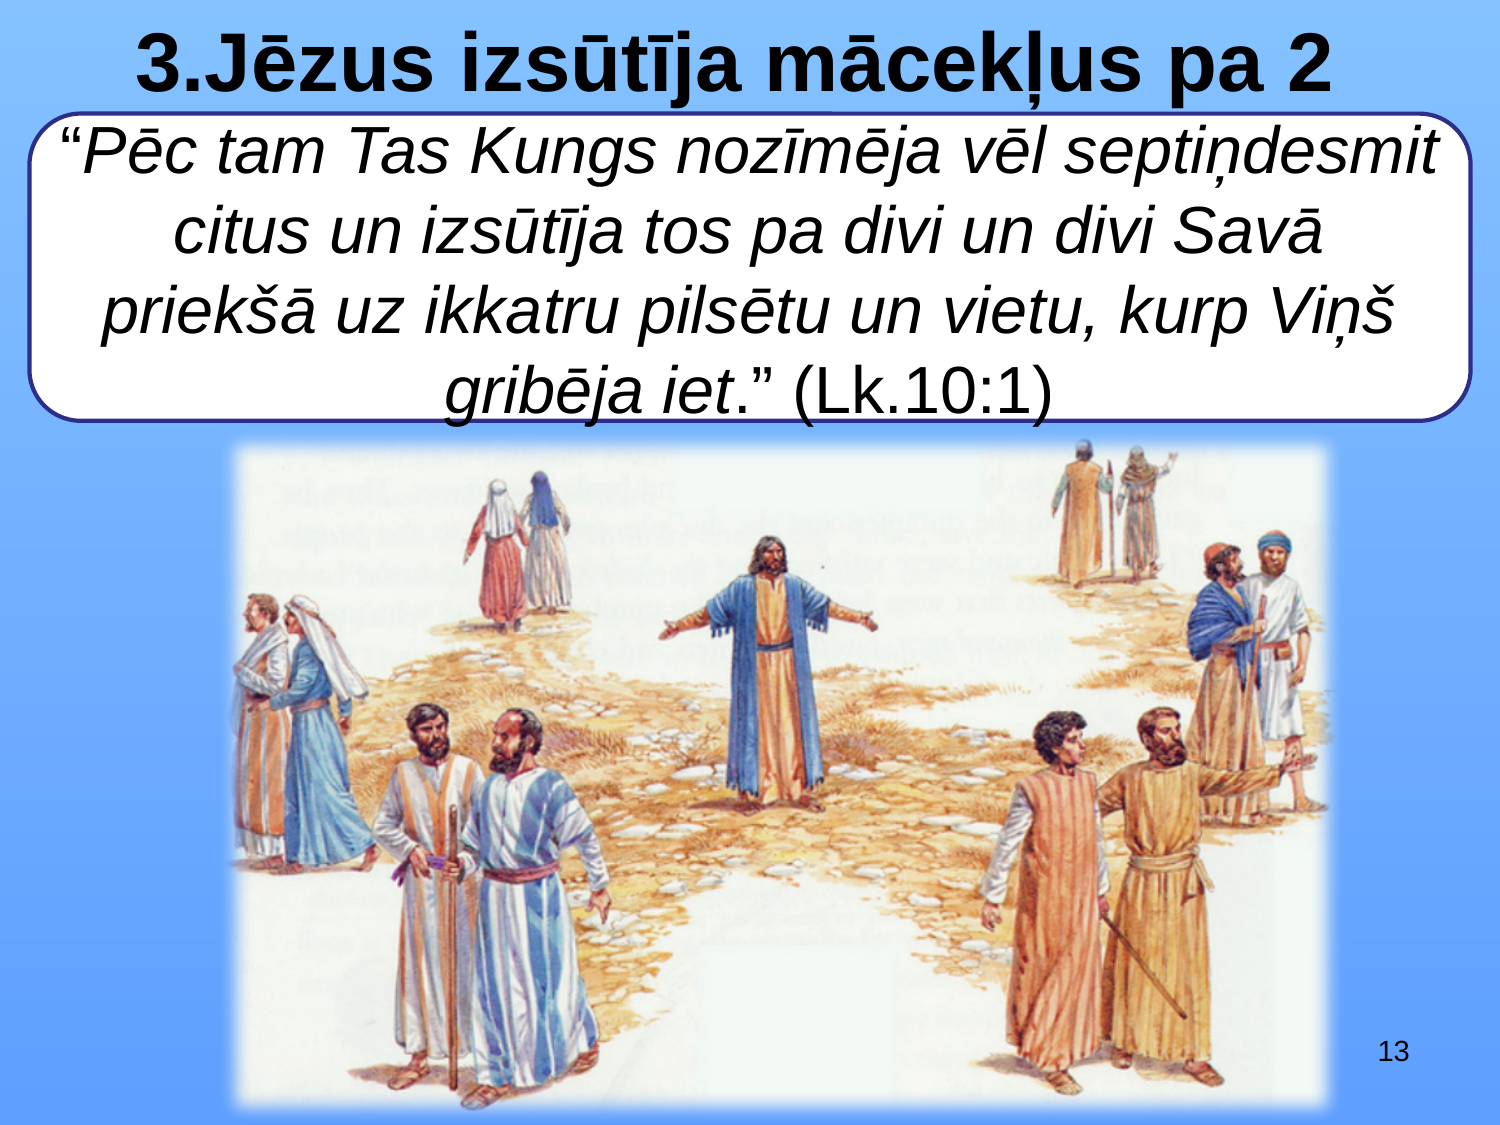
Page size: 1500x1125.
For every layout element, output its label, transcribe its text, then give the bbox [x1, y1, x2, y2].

text_box “Pēc tam Tas Kungs nozīmēja vēl septiņdesmit citus un izsūtīja tos pa divi un divi Savā priekšā uz ikkatru pilsētu un vietu, kurp Viņš gribēja iet.” (Lk.10:1) [27, 111, 1473, 423]
title 3.Jēzus izsūtīja mācekļus pa 2 [46, 0, 1424, 118]
picture [218, 427, 1346, 1125]
slide_number 13 [1350, 1024, 1426, 1103]
